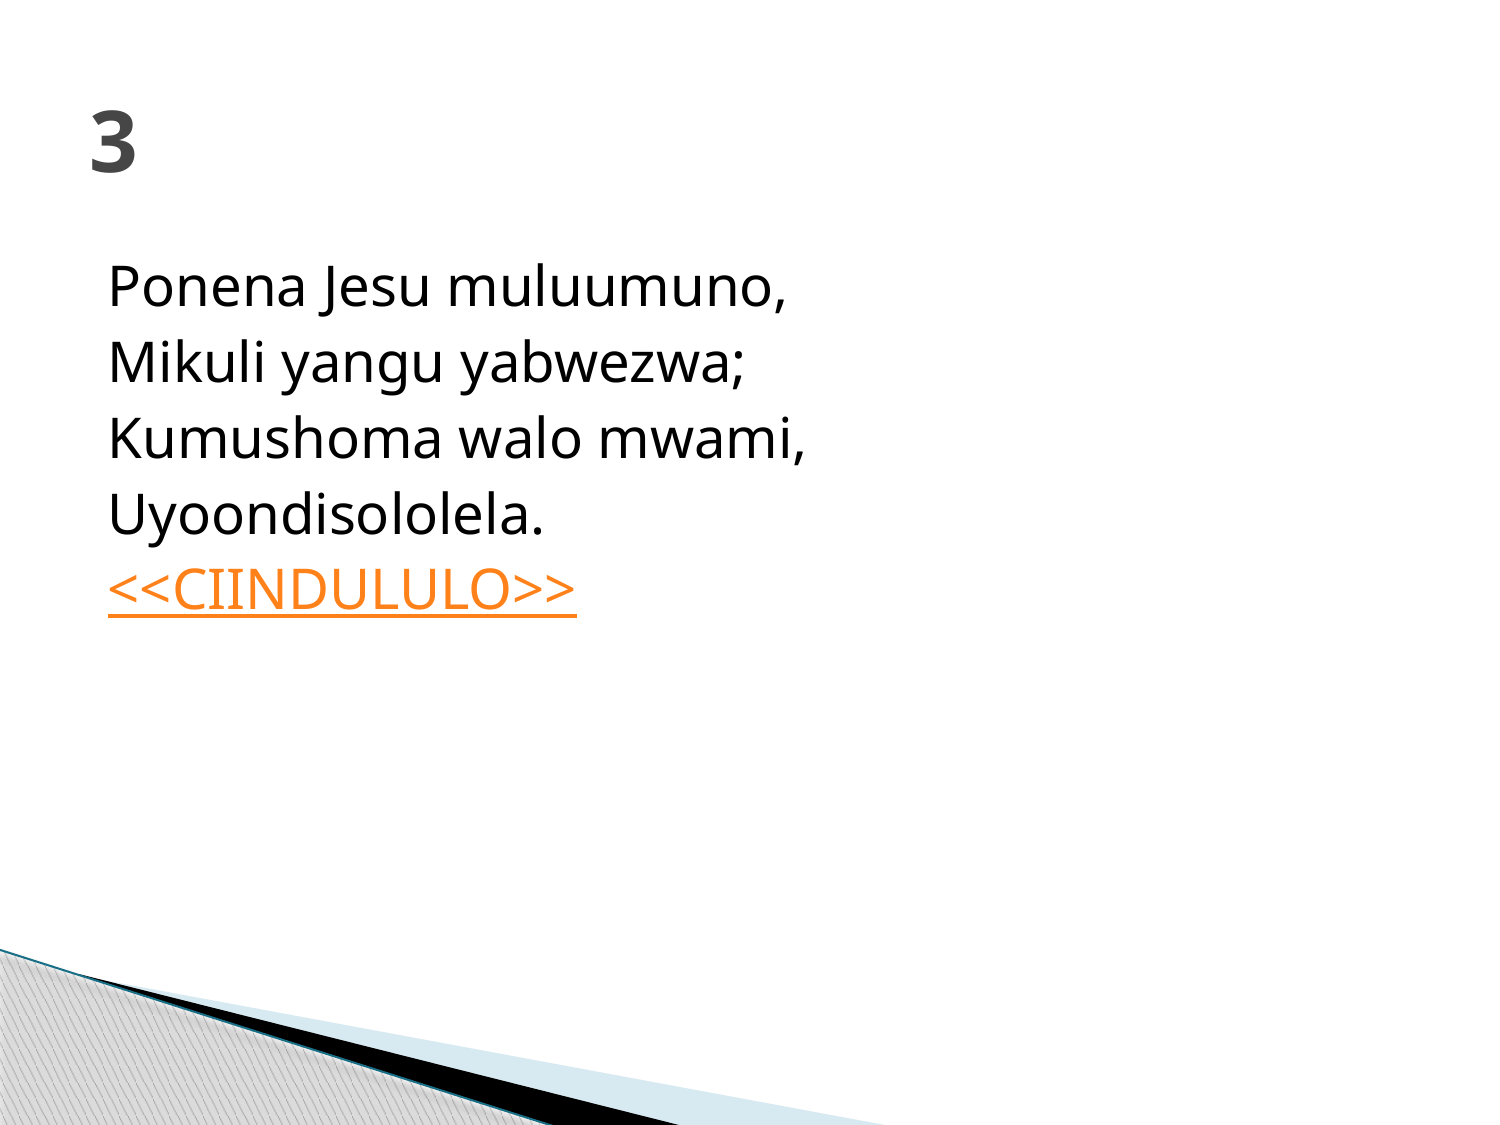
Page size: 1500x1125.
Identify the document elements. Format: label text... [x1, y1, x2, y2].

title 3 [75, 45, 1425, 233]
list Ponena Jesu muluumuno, Mikuli yangu yabwezwa; Kumushoma walo mwami, Uyoondisololela. <<CIINDULULO>> [75, 243, 1425, 986]
